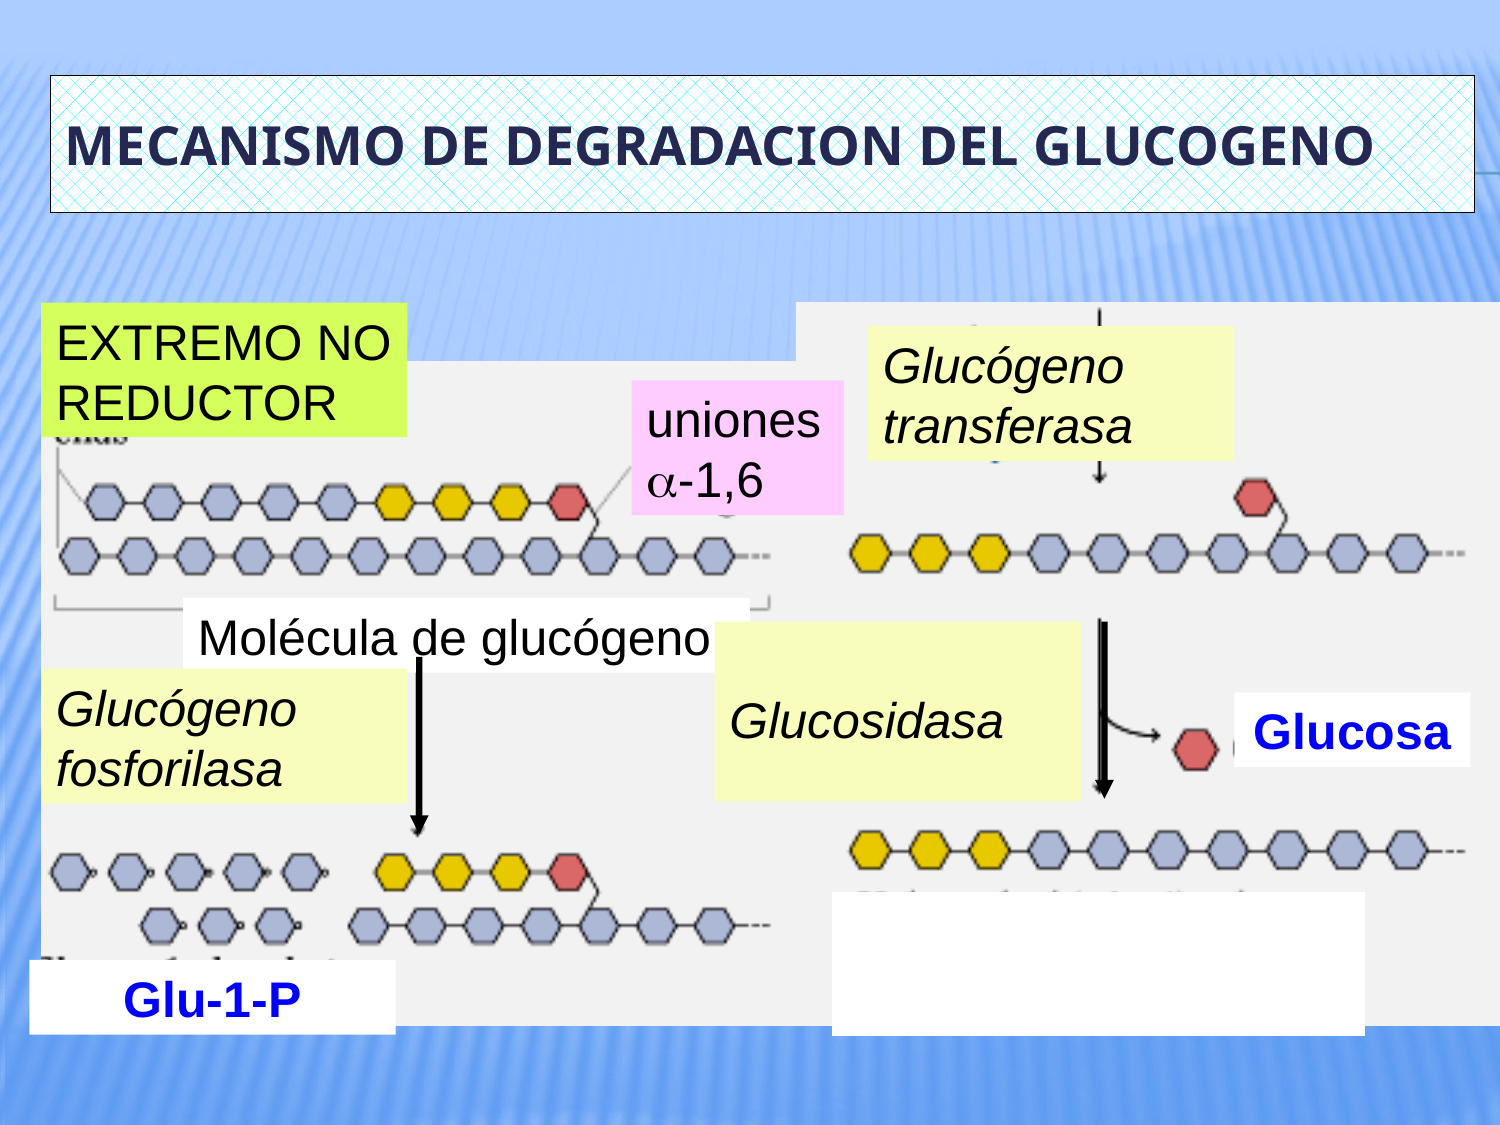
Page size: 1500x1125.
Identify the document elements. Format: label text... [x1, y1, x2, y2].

picture [40, 361, 794, 1027]
text_box EXTREMO NO REDUCTOR [41, 302, 408, 361]
picture [795, 302, 1500, 1026]
title MECANISMO DE DEGRADACION DEL GLUCOGENO [50, 75, 1475, 213]
